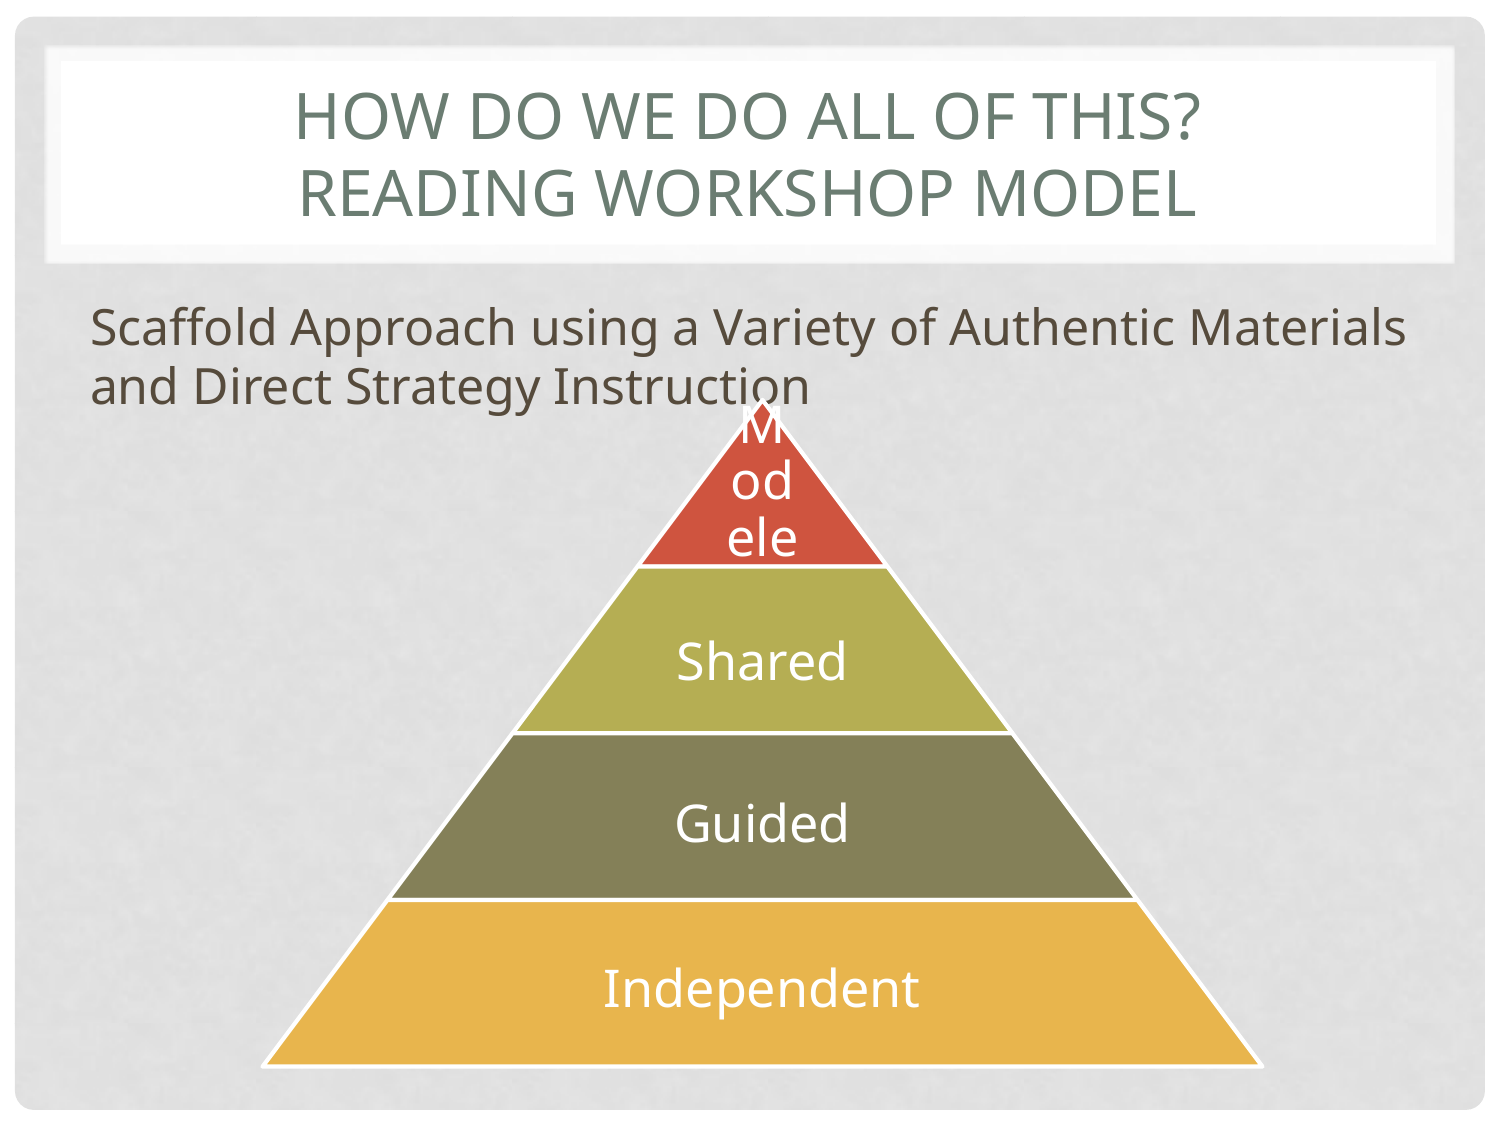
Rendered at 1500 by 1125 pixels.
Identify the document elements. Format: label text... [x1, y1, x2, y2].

list Scaffold Approach using a Variety of Authentic Materials and Direct Strategy Instruction [75, 287, 1425, 1005]
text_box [262, 399, 1263, 1067]
title How do we do ALL of This? Reading Workshop Model [69, 66, 1425, 238]
